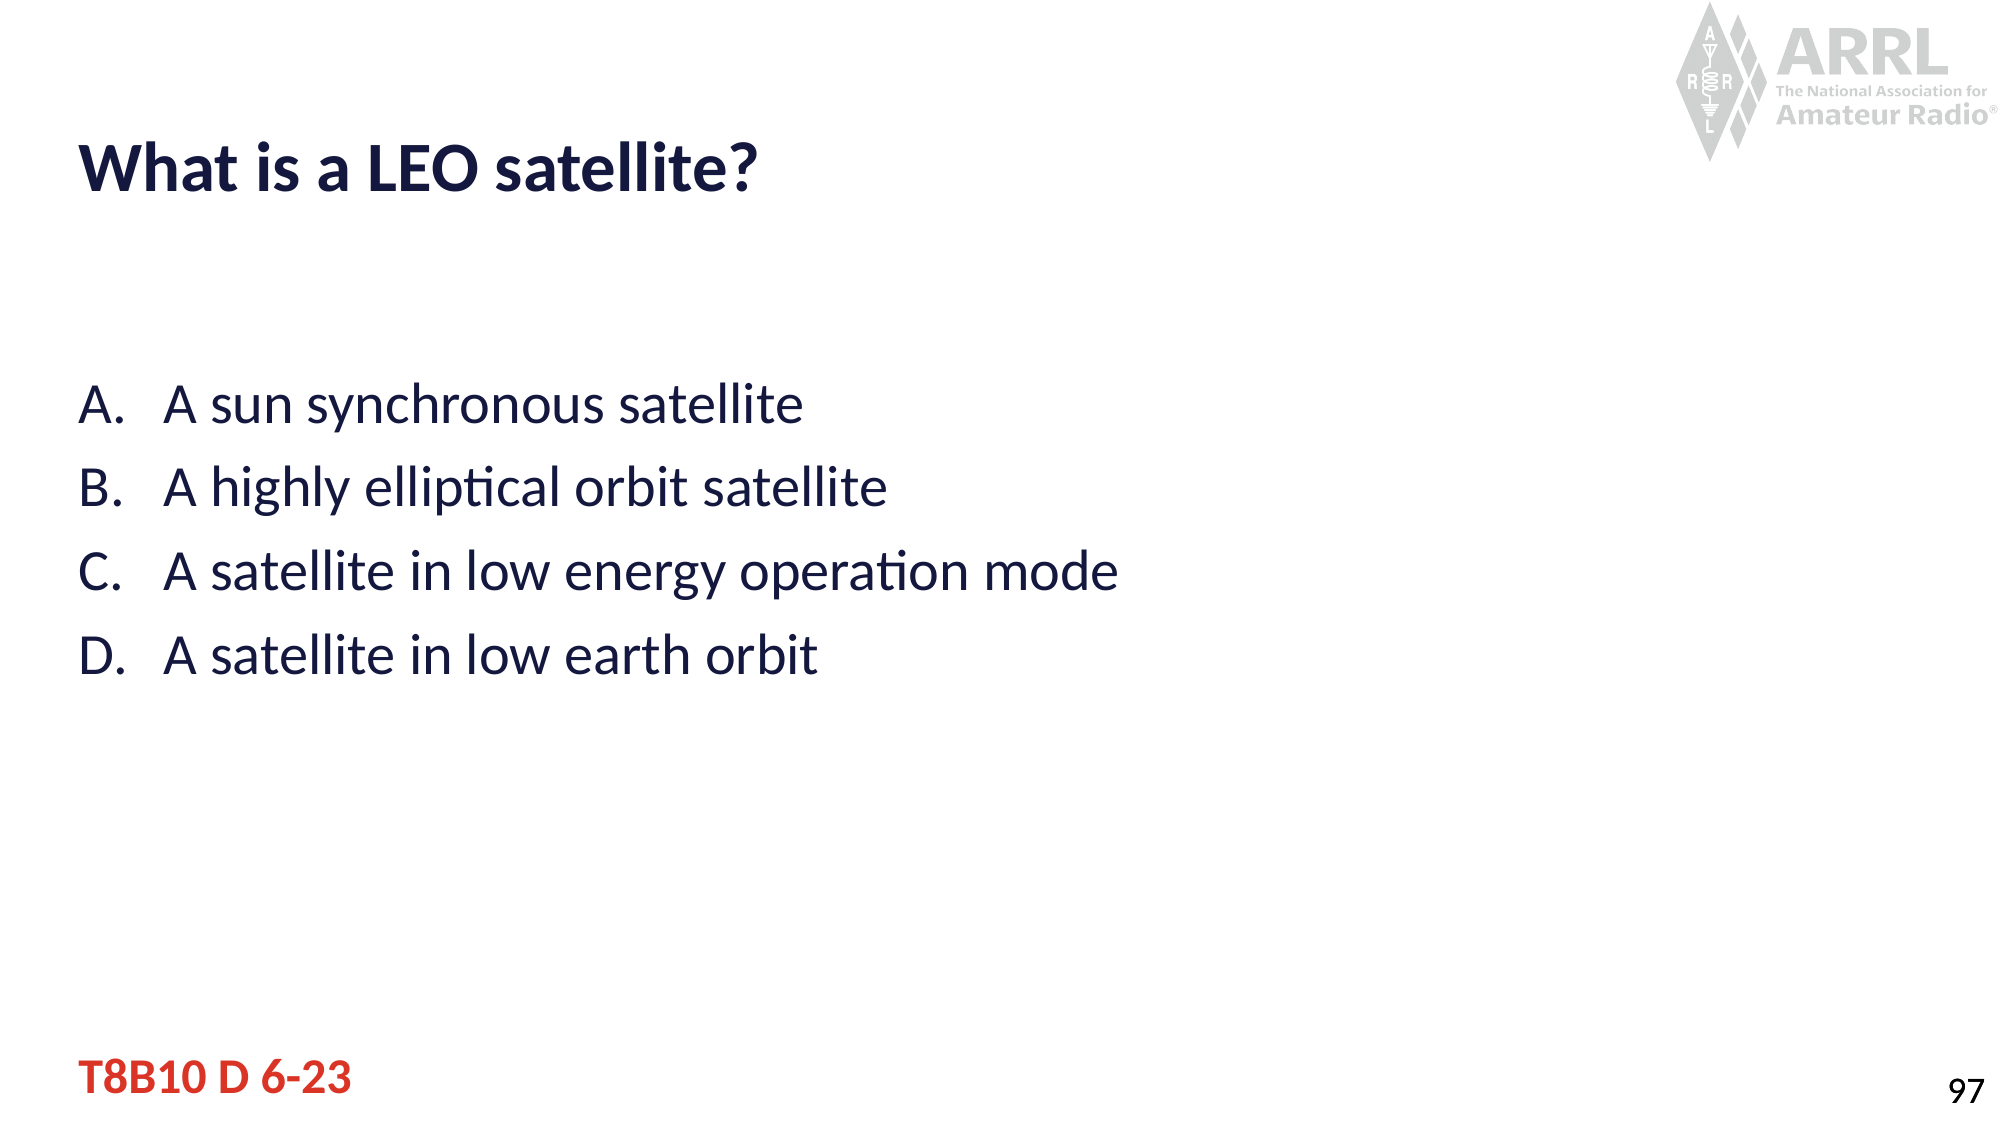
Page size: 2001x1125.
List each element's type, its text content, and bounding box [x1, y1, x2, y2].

list A sun synchronous satellite A highly elliptical orbit satellite A satellite in low energy operation mode A satellite in low earth orbit [63, 365, 1863, 989]
title What is a LEO satellite? [63, 59, 1863, 278]
text_box T8B10 D 6-23 [63, 1036, 921, 1112]
picture [1674, 0, 2000, 164]
